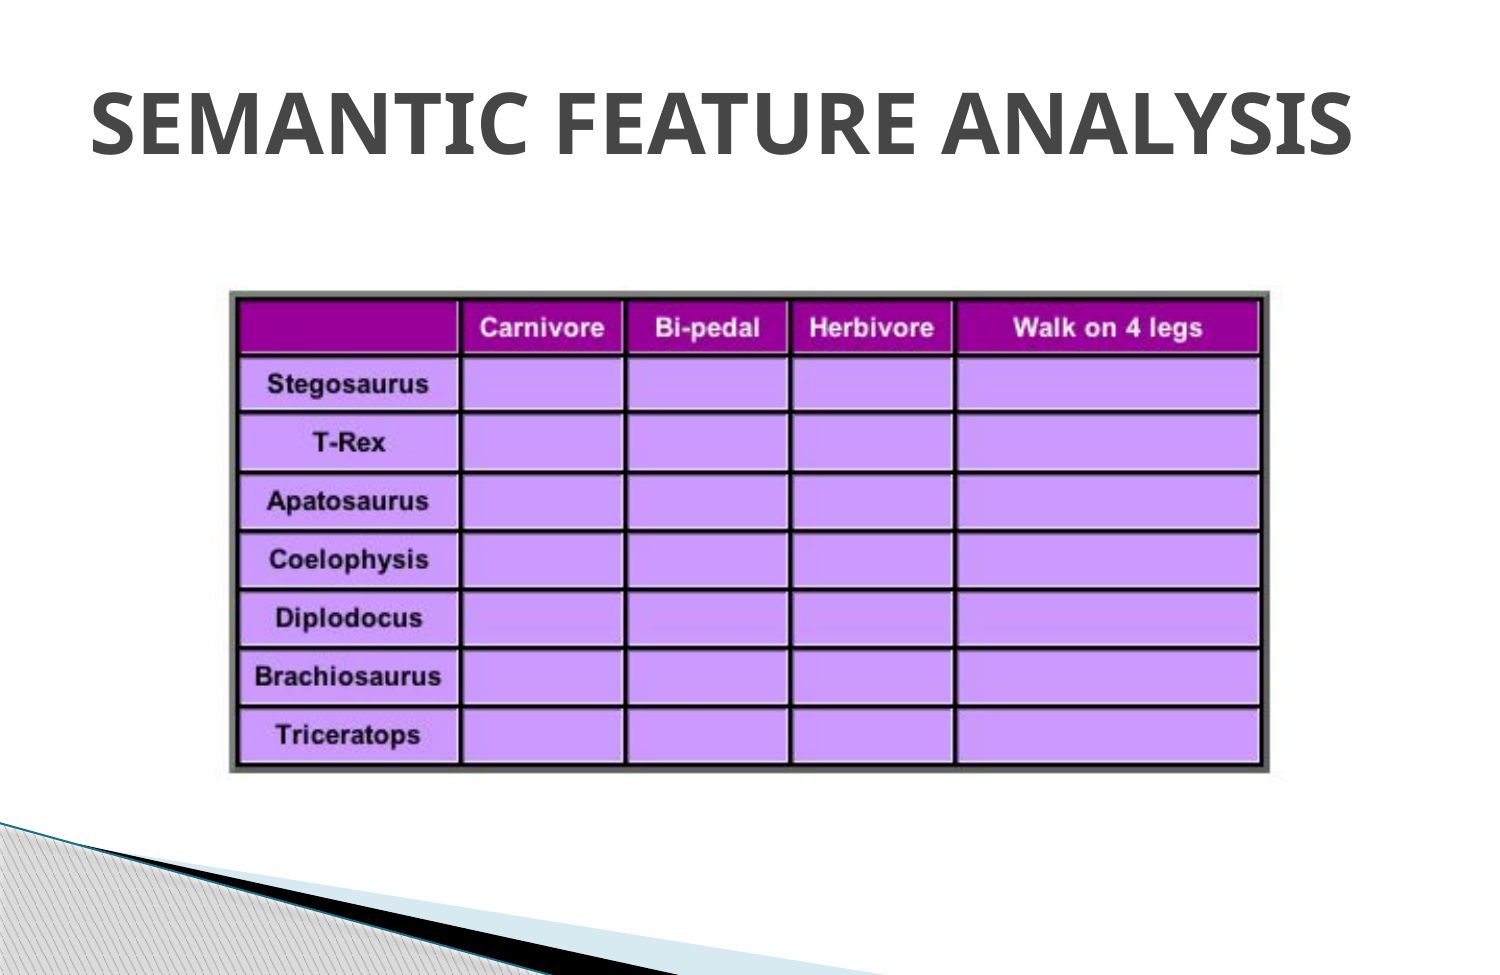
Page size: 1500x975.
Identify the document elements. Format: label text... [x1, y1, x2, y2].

title SEMANTIC FEATURE ANALYSIS [75, 39, 1425, 202]
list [215, 285, 1285, 780]
